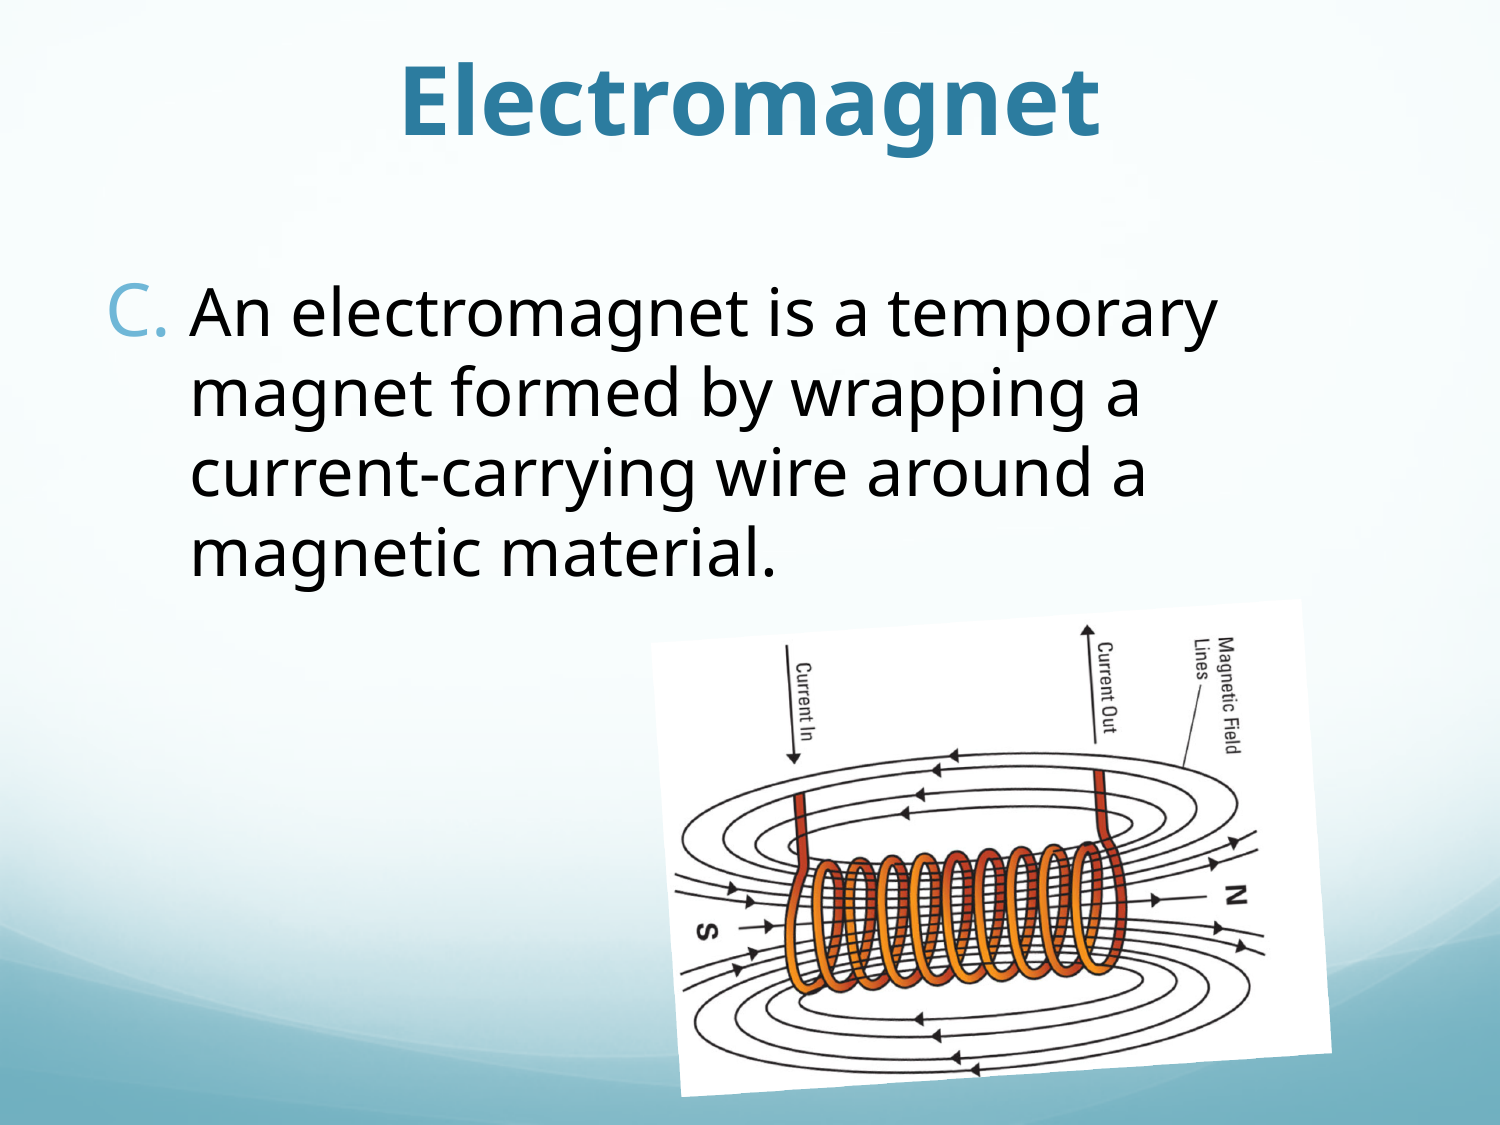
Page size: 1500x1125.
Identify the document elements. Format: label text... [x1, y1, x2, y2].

title Electromagnet [90, 17, 1410, 163]
list An electromagnet is a temporary magnet formed by wrapping a current-carrying wire around a magnetic material. [90, 262, 1410, 975]
picture [651, 520, 1331, 1125]
